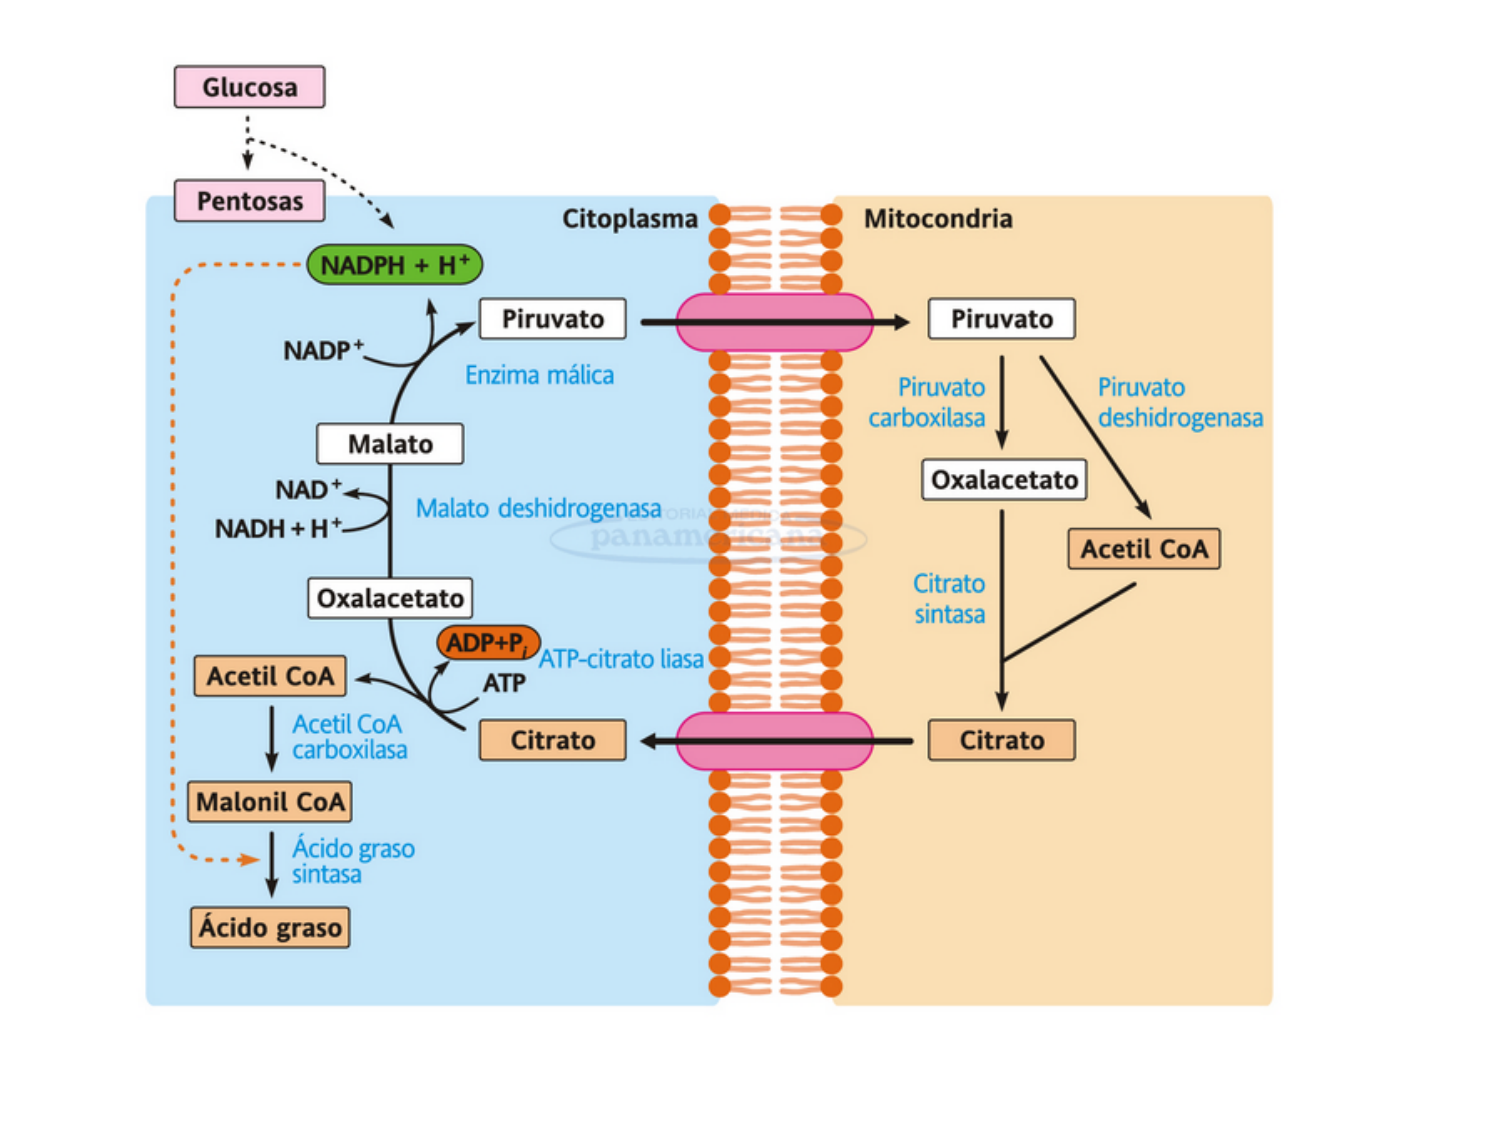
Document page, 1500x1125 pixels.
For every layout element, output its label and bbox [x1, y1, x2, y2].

list [124, 30, 1294, 1043]
